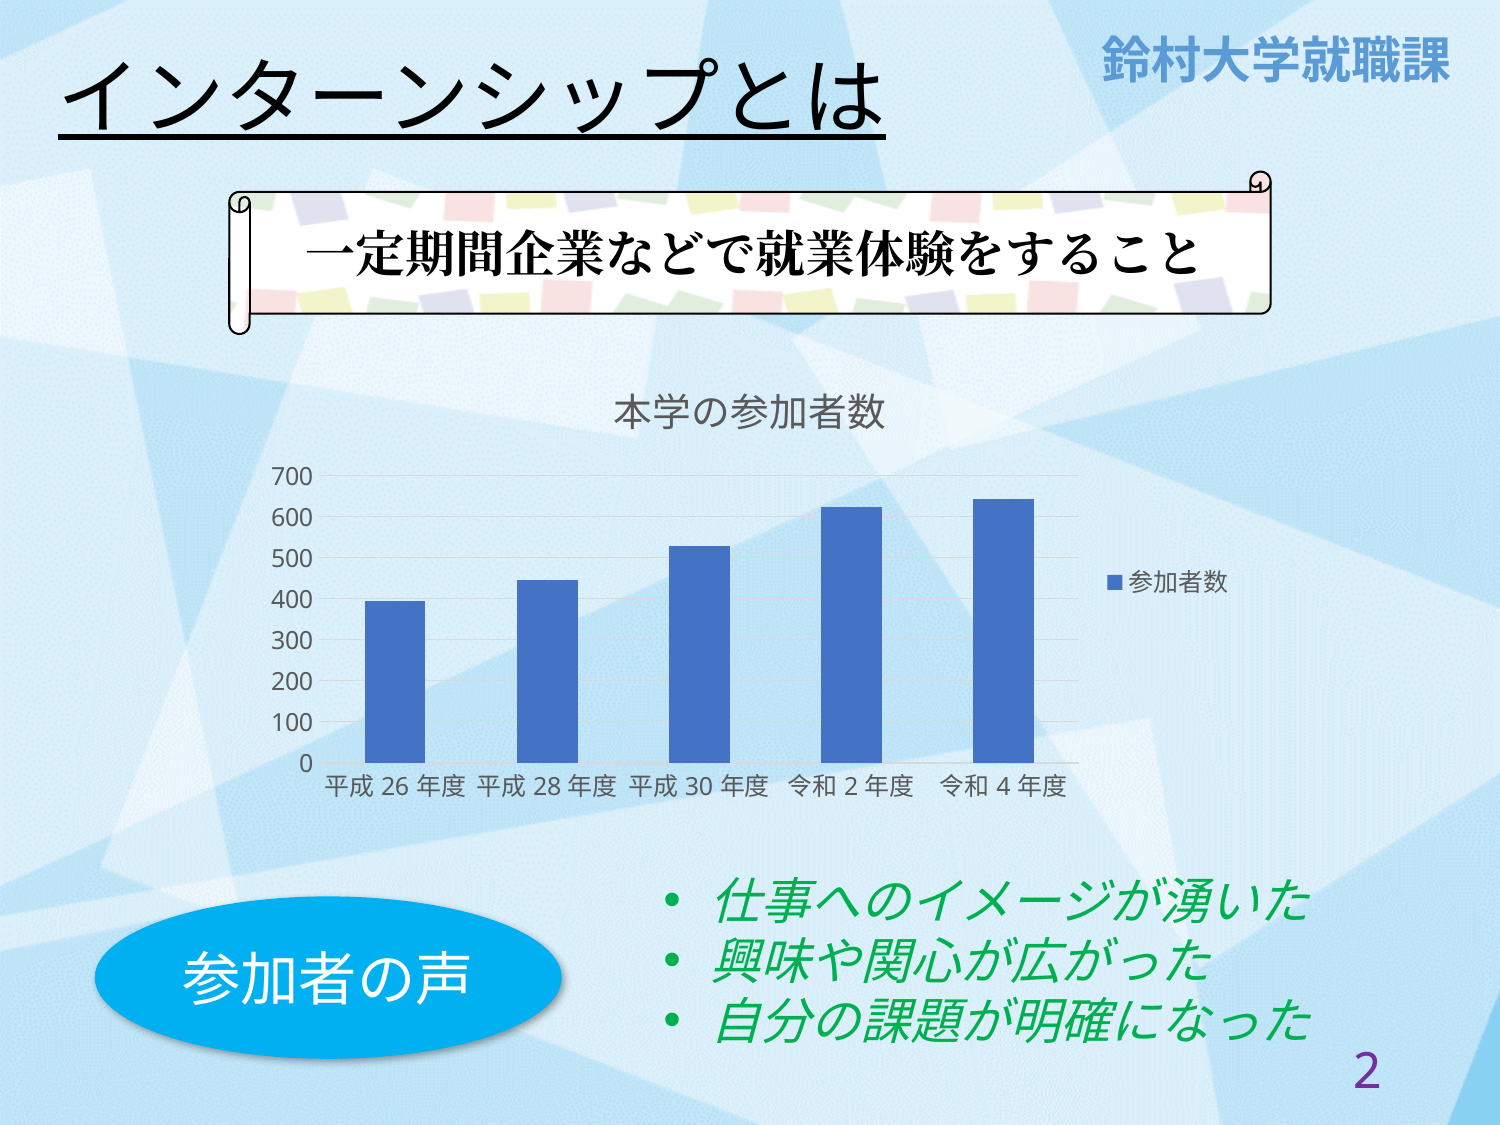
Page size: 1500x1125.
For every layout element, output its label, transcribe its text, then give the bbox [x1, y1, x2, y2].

text_box インターンシップとは [42, 37, 901, 152]
chart [250, 352, 1249, 813]
text_box 参加者の声 [93, 895, 563, 1060]
text_box 一定期間企業などで就業体験をすること [228, 170, 1272, 336]
text_box 仕事へのイメージが湧いた 興味や関心が広がった 自分の課題が明確になった [648, 861, 1325, 1057]
picture [0, 0, 1500, 1125]
slide_number 1 [1059, 1042, 1397, 1103]
